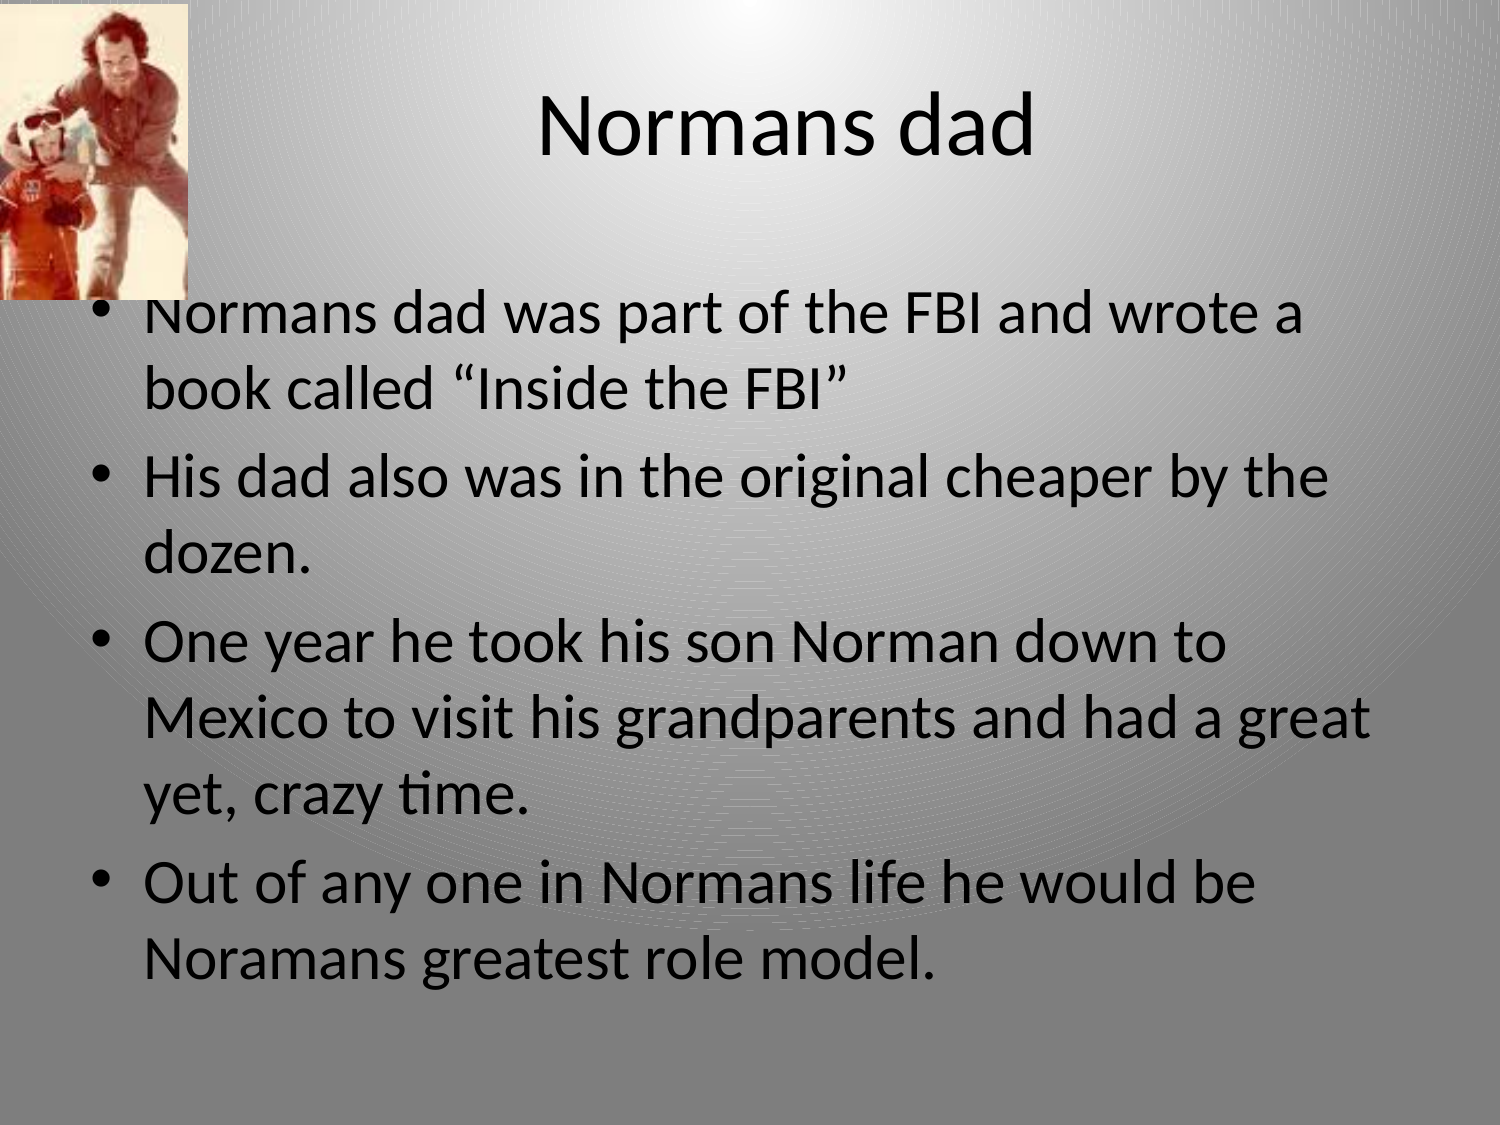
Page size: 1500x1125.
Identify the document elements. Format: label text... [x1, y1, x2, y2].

picture [0, 3, 188, 301]
title Normans dad [191, 24, 1463, 213]
list Normans dad was part of the FBI and wrote a book called “Inside the FBI” His dad also was in the original cheaper by the dozen. One year he took his son Norman down to Mexico to visit his grandparents and had a great yet, crazy time. Out of any one in Normans life he would be Noramans greatest role model. [75, 262, 1425, 1005]
